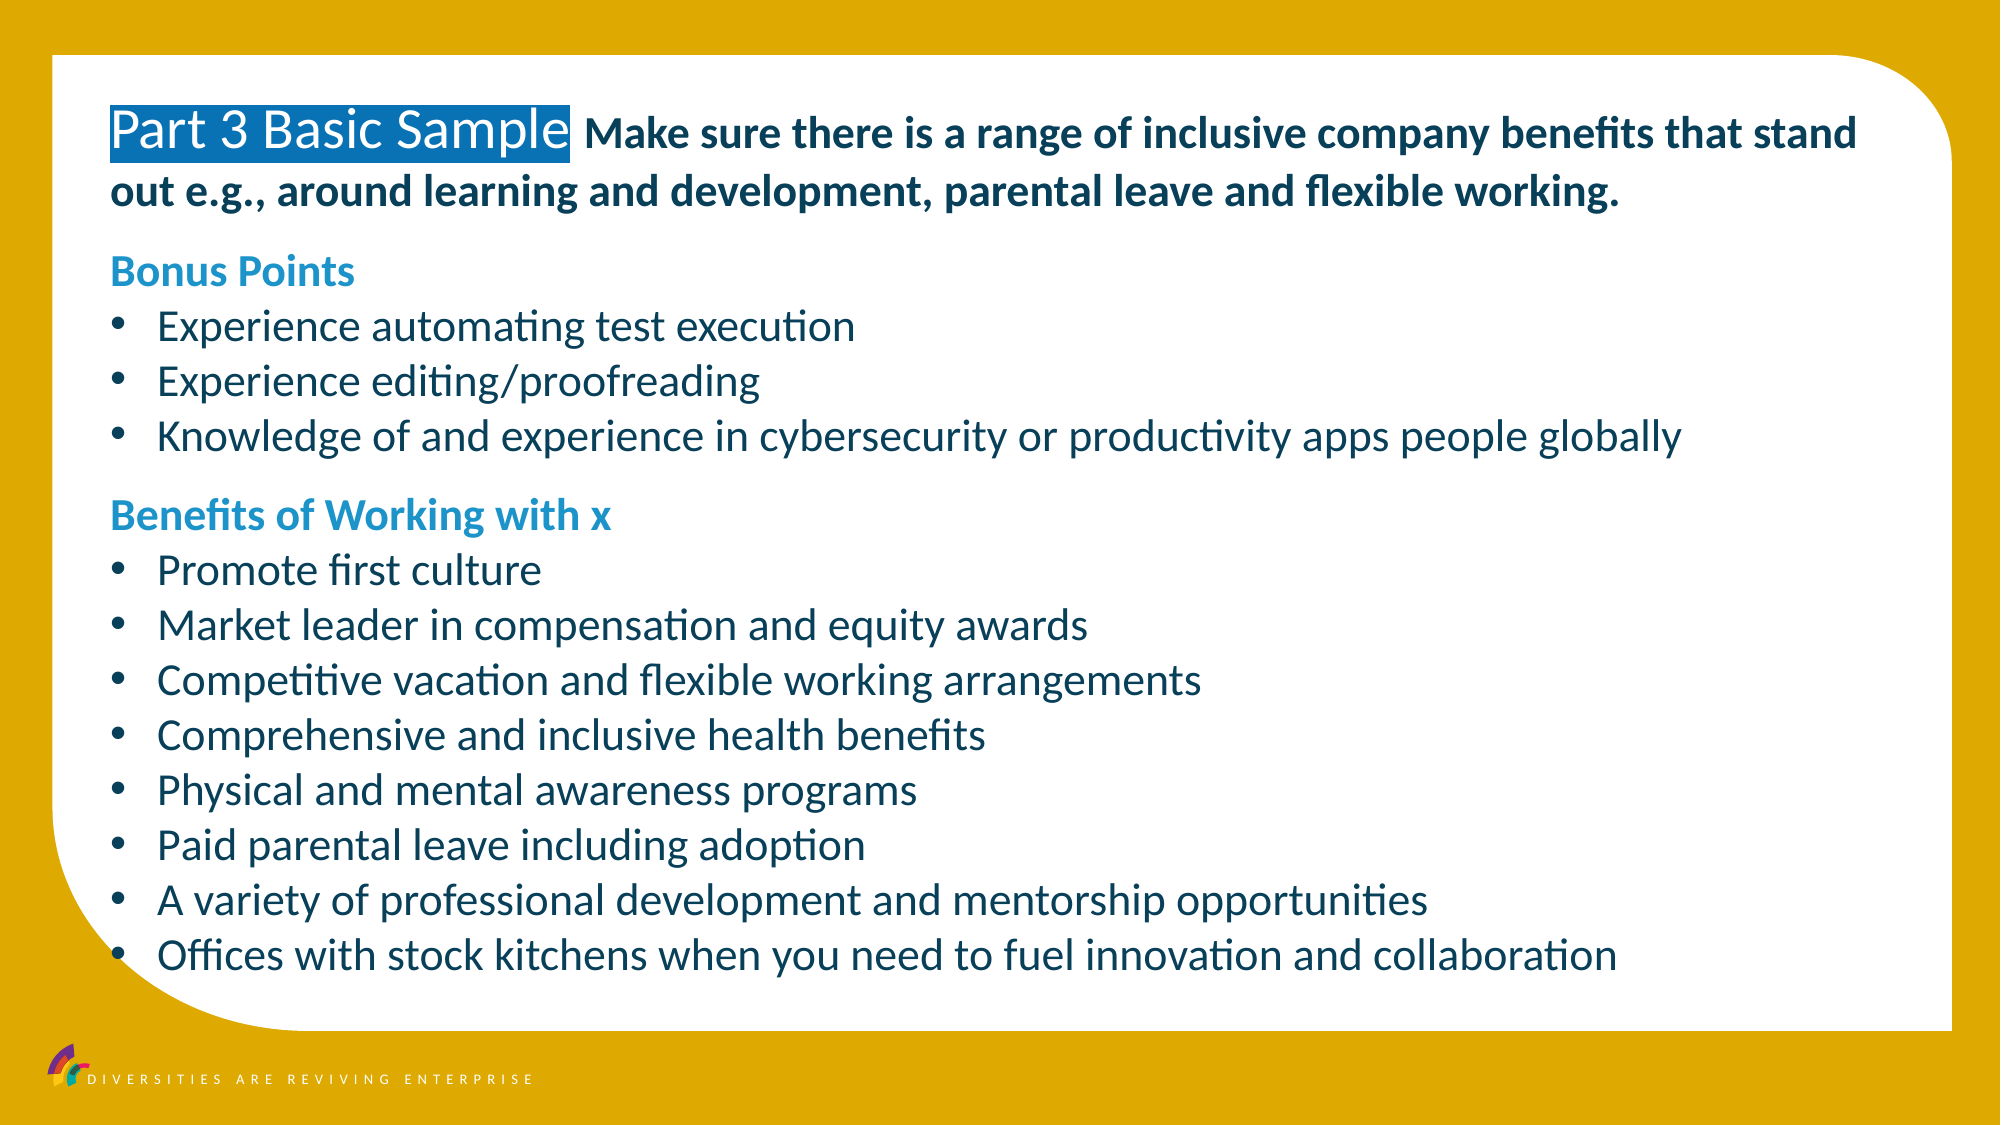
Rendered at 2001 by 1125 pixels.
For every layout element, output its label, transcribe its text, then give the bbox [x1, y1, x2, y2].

text_box Part 3 Basic Sample Make sure there is a range of inclusive company benefits that stand out e.g., around learning and development, parental leave and flexible working. Bonus Points Experience automating test execution Experience editing/proofreading Knowledge of and experience in cybersecurity or productivity apps people globally Benefits of Working with x Promote first culture Market leader in compensation and equity awards Competitive vacation and flexible working arrangements Comprehensive and inclusive health benefits Physical and mental awareness programs Paid parental leave including adoption A variety of professional development and mentorship opportunities Offices with stock kitchens when you need to fuel innovation and collaboration [95, 82, 1907, 1033]
